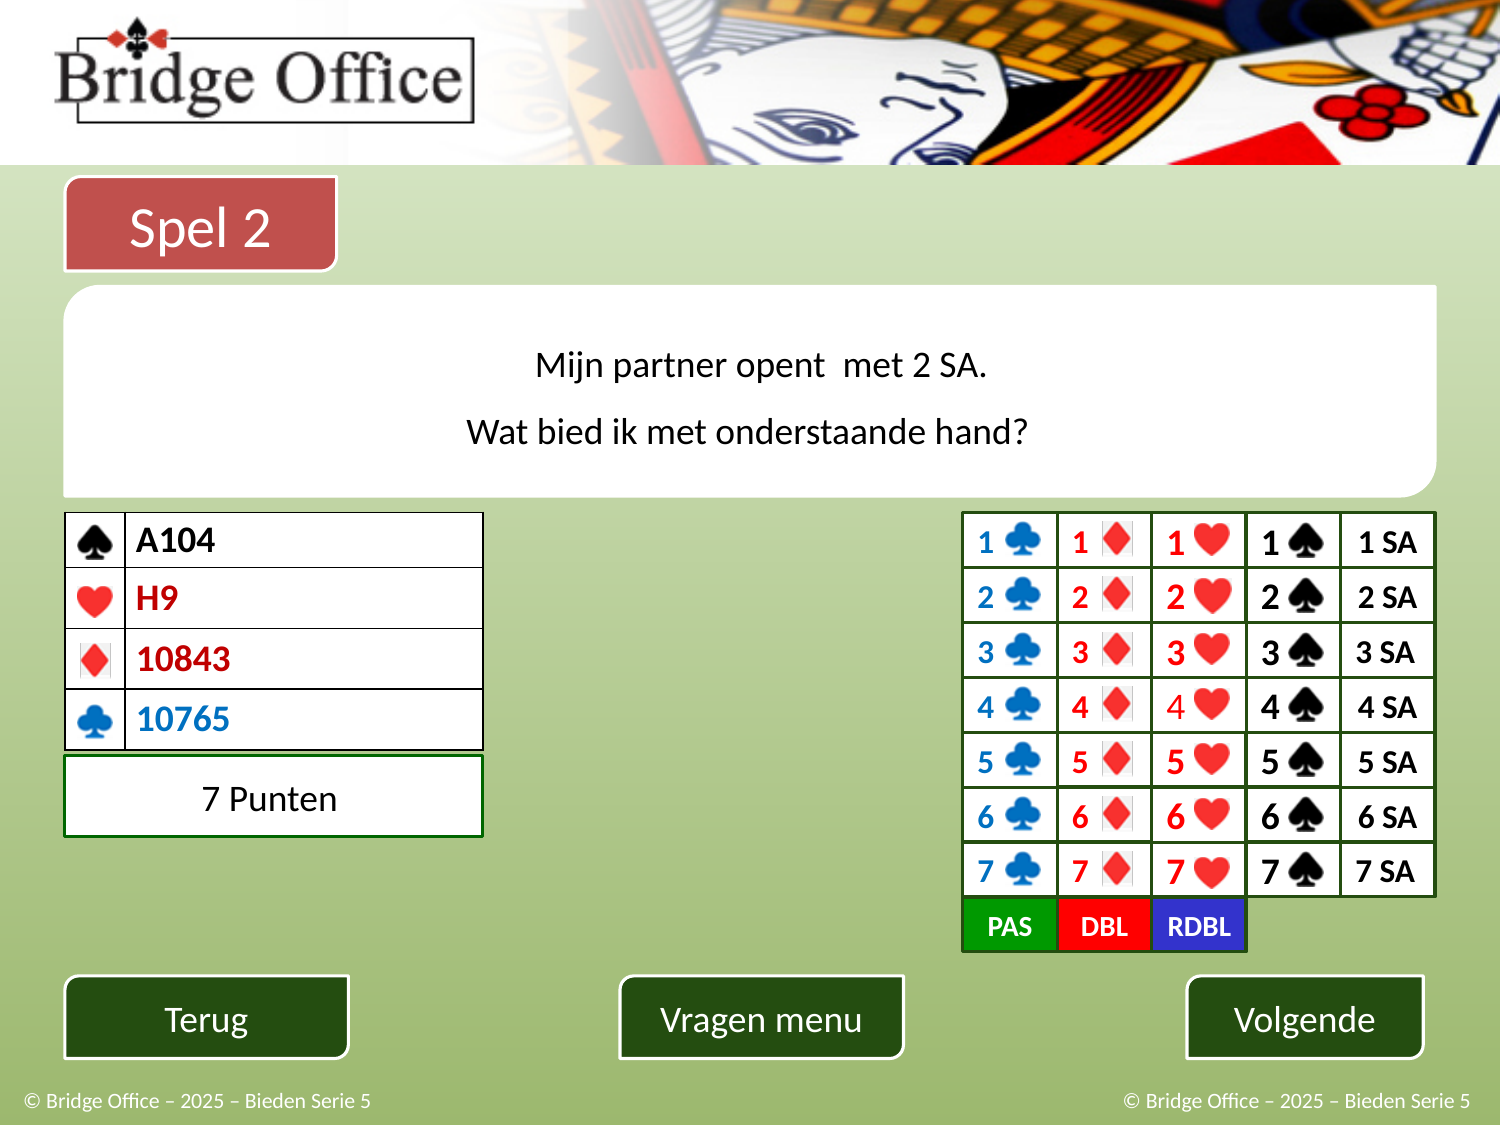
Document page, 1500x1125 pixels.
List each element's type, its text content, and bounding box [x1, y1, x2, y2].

text_box 2 [961, 569, 1056, 621]
picture [1004, 521, 1041, 558]
text_box 4 [961, 676, 1059, 734]
text_box 7 [1056, 841, 1150, 898]
text_box 3 [961, 621, 1056, 676]
text_box 3 [1245, 621, 1339, 676]
text_box 5 [1153, 734, 1248, 786]
picture [1193, 688, 1230, 721]
text_box Mijn partner opent met 2 SA. [508, 332, 1015, 393]
text_box 6 [1245, 786, 1339, 841]
picture [1004, 686, 1041, 723]
picture [1288, 741, 1324, 778]
text_box 1 [1059, 511, 1153, 569]
text_box Vragen menu [618, 974, 906, 1061]
picture [1193, 578, 1232, 614]
picture [1288, 851, 1324, 887]
picture [1288, 521, 1325, 558]
text_box Terug [63, 974, 350, 1061]
table_cell H9 [126, 568, 482, 628]
text_box 1 SA [1342, 511, 1437, 569]
text_box 6 SA [1339, 786, 1437, 844]
picture [1099, 686, 1135, 723]
picture [1004, 851, 1041, 887]
text_box 2 [1153, 569, 1245, 621]
picture [1193, 523, 1230, 556]
picture [1193, 798, 1230, 830]
text_box 2 [1245, 569, 1339, 621]
picture [77, 524, 114, 561]
picture [1288, 576, 1324, 613]
text_box 3 SA [1339, 621, 1437, 676]
picture [1099, 631, 1135, 668]
picture [1288, 796, 1324, 832]
text_box 3 [1150, 621, 1245, 676]
text_box 6 [1150, 786, 1245, 841]
table_cell [66, 629, 124, 688]
picture [1004, 631, 1041, 668]
picture [1193, 857, 1230, 890]
table_cell [66, 690, 124, 749]
picture [1099, 851, 1135, 887]
picture [1193, 743, 1230, 776]
table_header [66, 513, 124, 567]
text_box 7 [1245, 841, 1339, 898]
text_box 5 SA [1339, 734, 1437, 786]
text_box 1 [1245, 511, 1342, 569]
text_box 7 [1150, 841, 1245, 898]
text_box 4 [1245, 676, 1339, 734]
table_cell 10843 [126, 629, 482, 688]
picture [1004, 796, 1041, 833]
picture [77, 643, 114, 679]
picture [1099, 576, 1135, 613]
table_cell [66, 568, 124, 628]
picture [0, 0, 1500, 166]
text_box 2 SA [1339, 569, 1437, 621]
text_box [63, 284, 1437, 498]
text_box 4 [1059, 676, 1150, 734]
text_box 5 [1248, 734, 1339, 786]
picture [1288, 631, 1324, 668]
picture [1004, 741, 1041, 778]
text_box © Bridge Office – 2025 – Bieden Serie 5 [8, 1079, 393, 1121]
picture [1288, 686, 1324, 723]
text_box 6 [1056, 786, 1150, 841]
picture [1194, 633, 1230, 666]
text_box Wat bied ik met onderstaande hand? [451, 399, 1072, 460]
text_box RDBL [1153, 898, 1248, 953]
table_header A104 [126, 513, 482, 567]
text_box PAS [961, 896, 1059, 953]
text_box 7 SA [1339, 844, 1437, 898]
picture [1099, 796, 1135, 833]
text_box 4 SA [1339, 676, 1437, 734]
picture [77, 585, 114, 618]
text_box 7 Punten [63, 754, 484, 838]
text_box 7 [961, 841, 1056, 896]
picture [1099, 741, 1135, 778]
picture [1004, 576, 1041, 613]
picture [1099, 521, 1135, 558]
picture [77, 703, 114, 740]
text_box 5 [1059, 734, 1153, 786]
table_cell 10765 [126, 690, 482, 749]
text_box Spel 2 [63, 179, 339, 273]
text_box 5 [961, 734, 1059, 786]
text_box 4 [1150, 676, 1245, 734]
text_box DBL [1059, 898, 1153, 953]
text_box 3 [1056, 621, 1150, 676]
text_box © Bridge Office – 2025 – Bieden Serie 5 [1107, 1079, 1500, 1121]
text_box 1 [1153, 511, 1245, 569]
text_box 6 [961, 786, 1056, 841]
text_box Volgende [1185, 974, 1425, 1061]
text_box 2 [1056, 569, 1153, 621]
text_box 1 [961, 511, 1059, 569]
